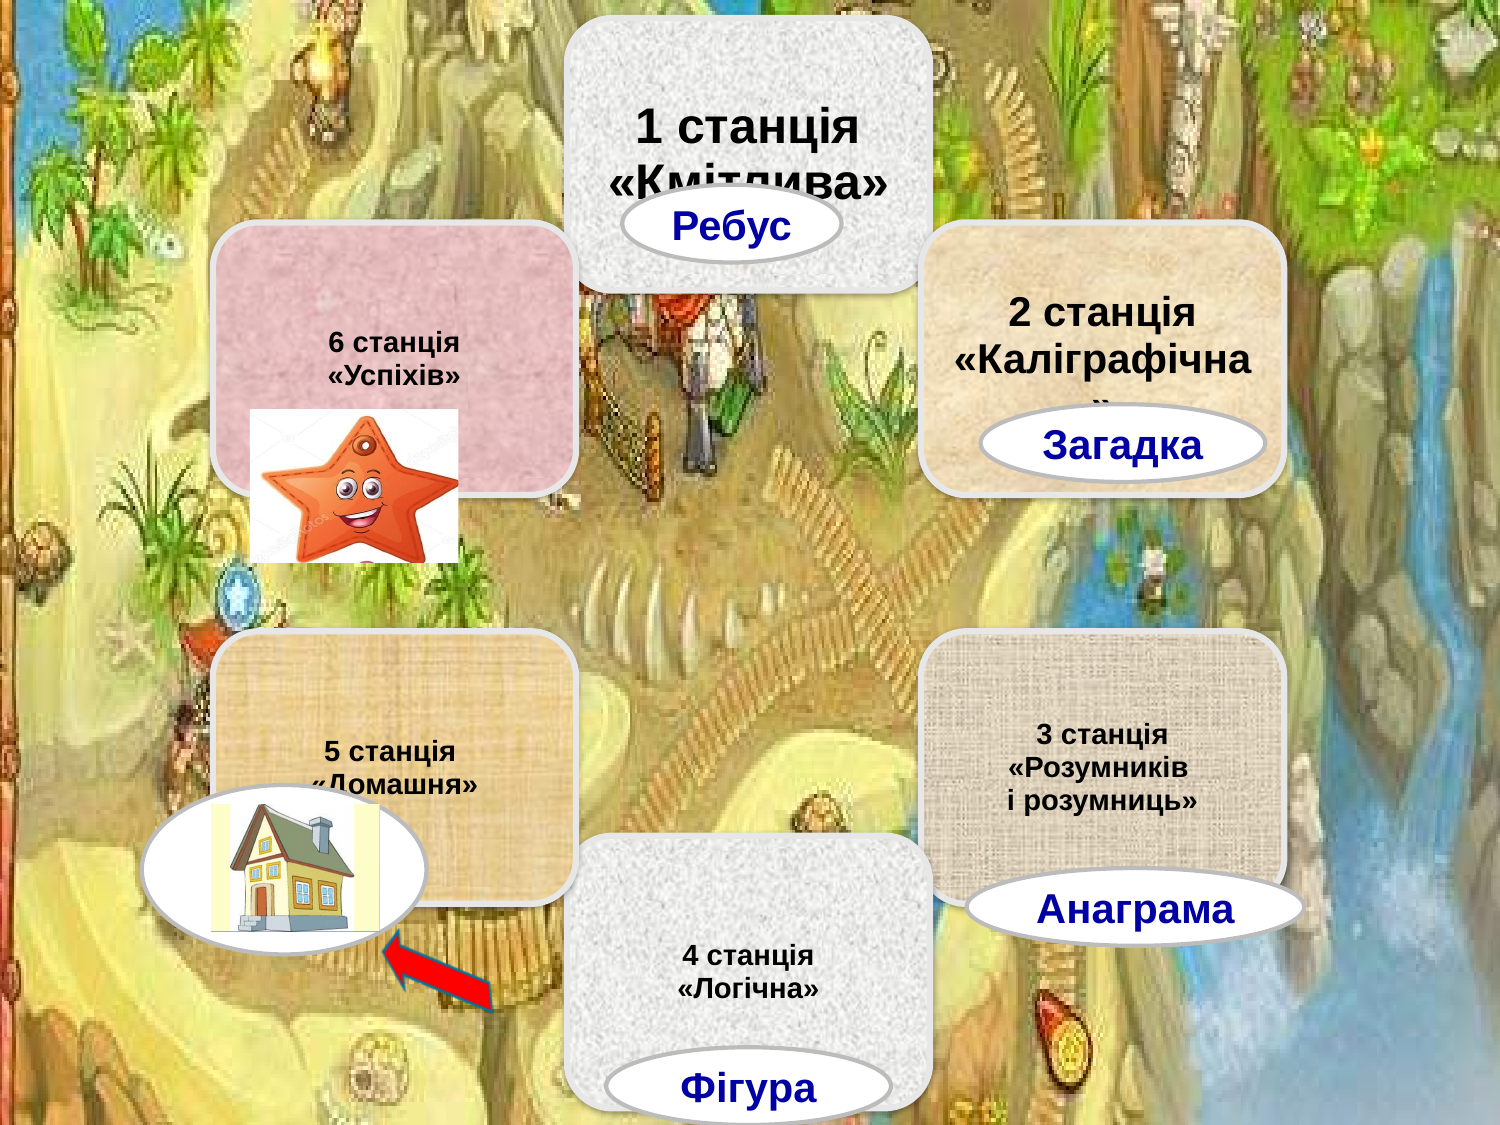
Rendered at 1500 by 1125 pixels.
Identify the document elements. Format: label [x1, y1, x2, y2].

text_box [21, 17, 1476, 1109]
picture [0, 0, 1500, 1125]
